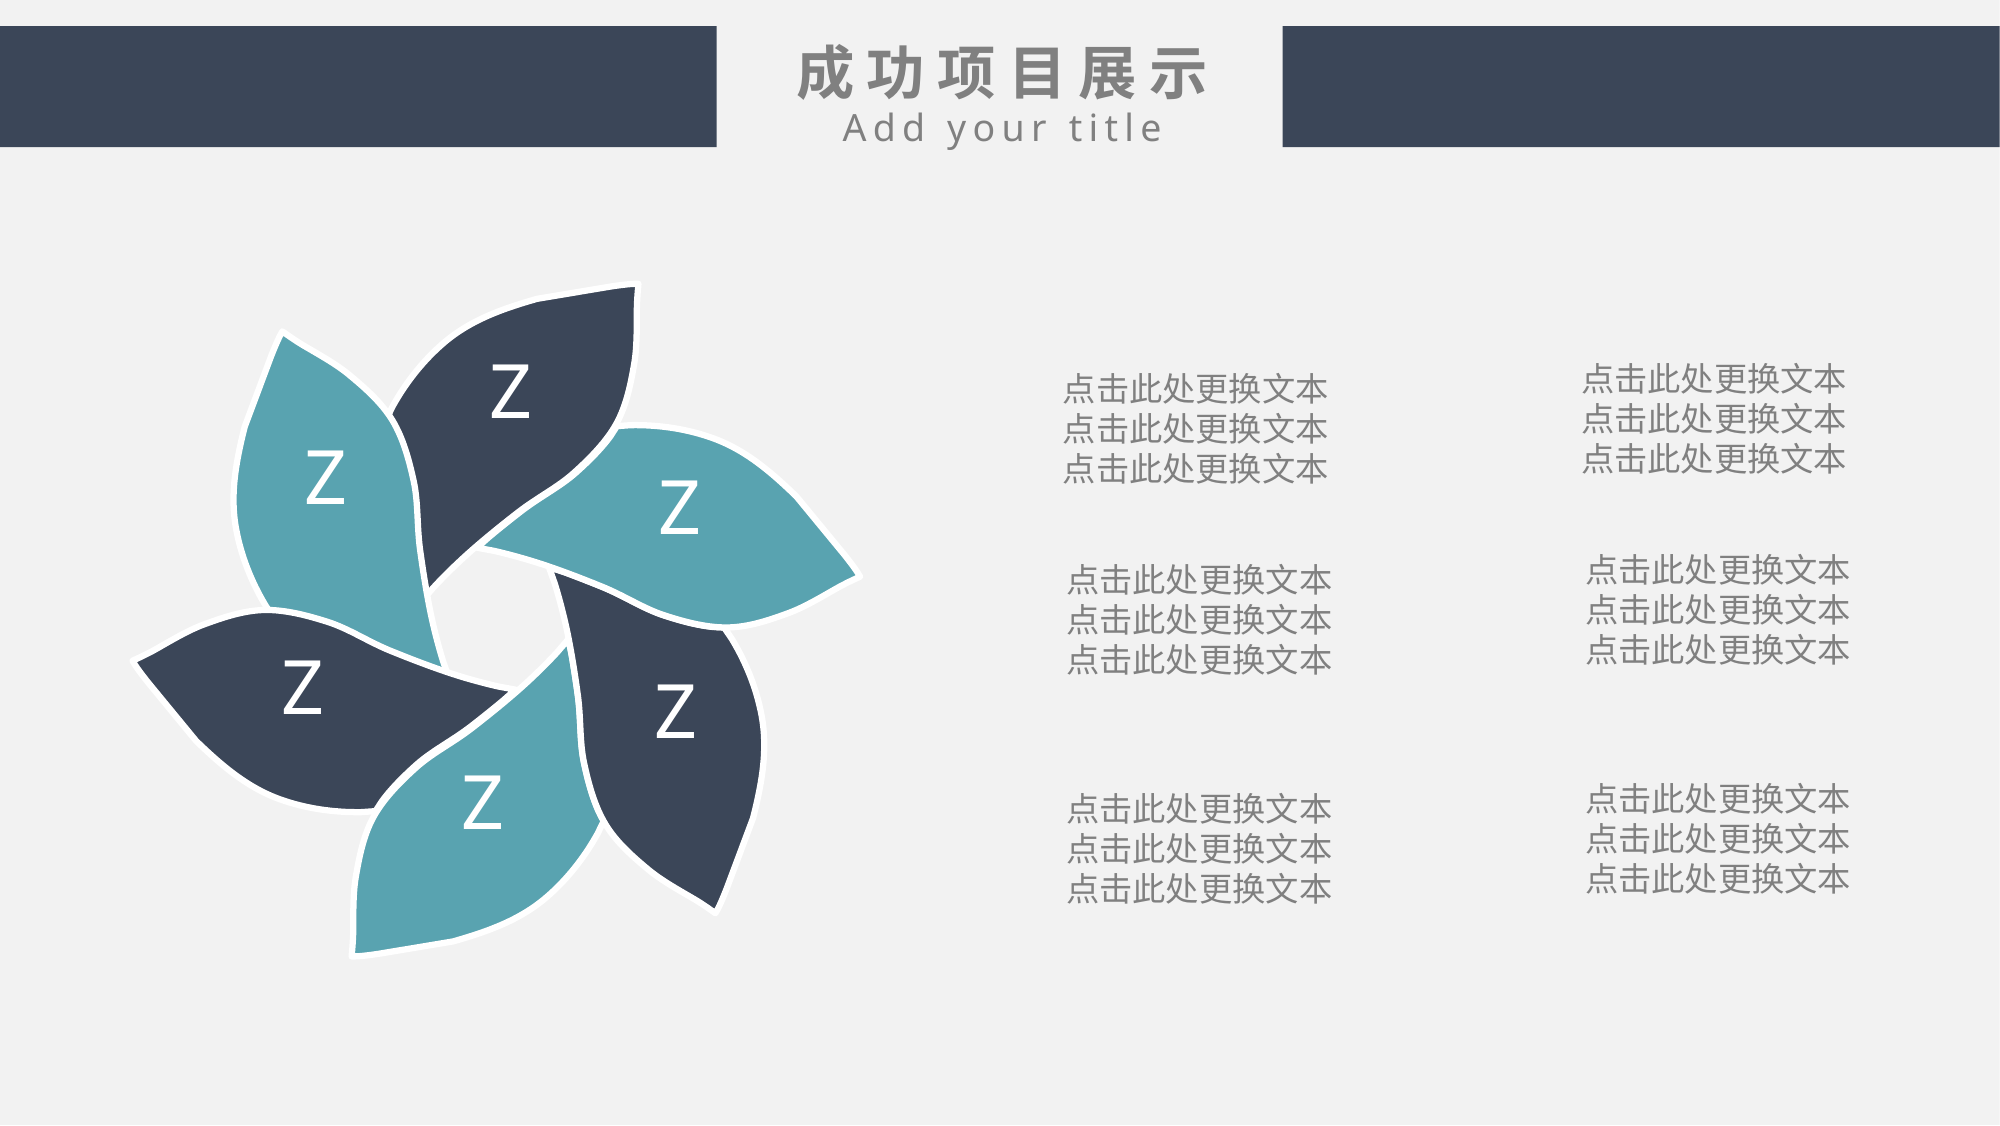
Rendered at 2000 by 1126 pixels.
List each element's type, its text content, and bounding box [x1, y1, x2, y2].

text_box 点击此处更换文本 点击此处更换文本 点击此处更换文本 [1352, 354, 1855, 482]
text_box 点击此处更换文本 点击此处更换文本 点击此处更换文本 [1355, 774, 1859, 902]
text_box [0, 25, 2000, 158]
text_box 点击此处更换文本 点击此处更换文本 点击此处更换文本 [836, 784, 1340, 912]
text_box 点击此处更换文本 点击此处更换文本 点击此处更换文本 [833, 364, 1337, 492]
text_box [173, 283, 818, 957]
text_box 点击此处更换文本 点击此处更换文本 点击此处更换文本 [836, 555, 1340, 683]
text_box 点击此处更换文本 点击此处更换文本 点击此处更换文本 [1355, 545, 1859, 673]
